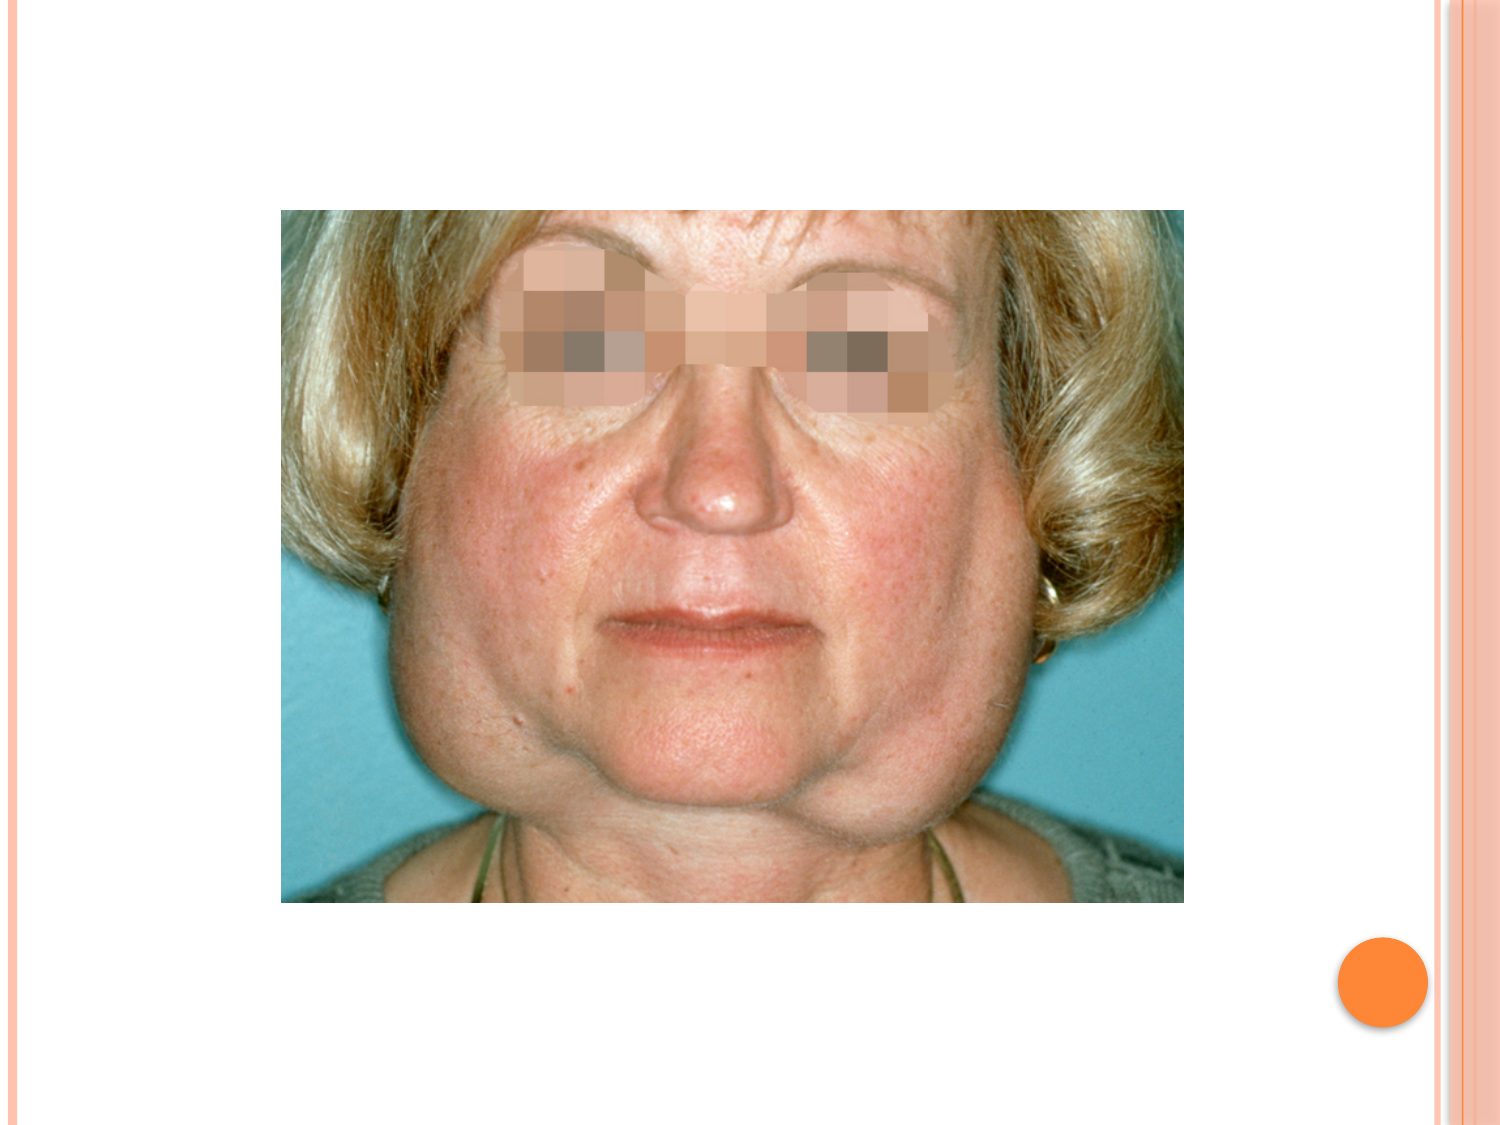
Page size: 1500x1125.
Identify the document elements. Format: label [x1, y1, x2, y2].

list [280, 210, 1185, 903]
